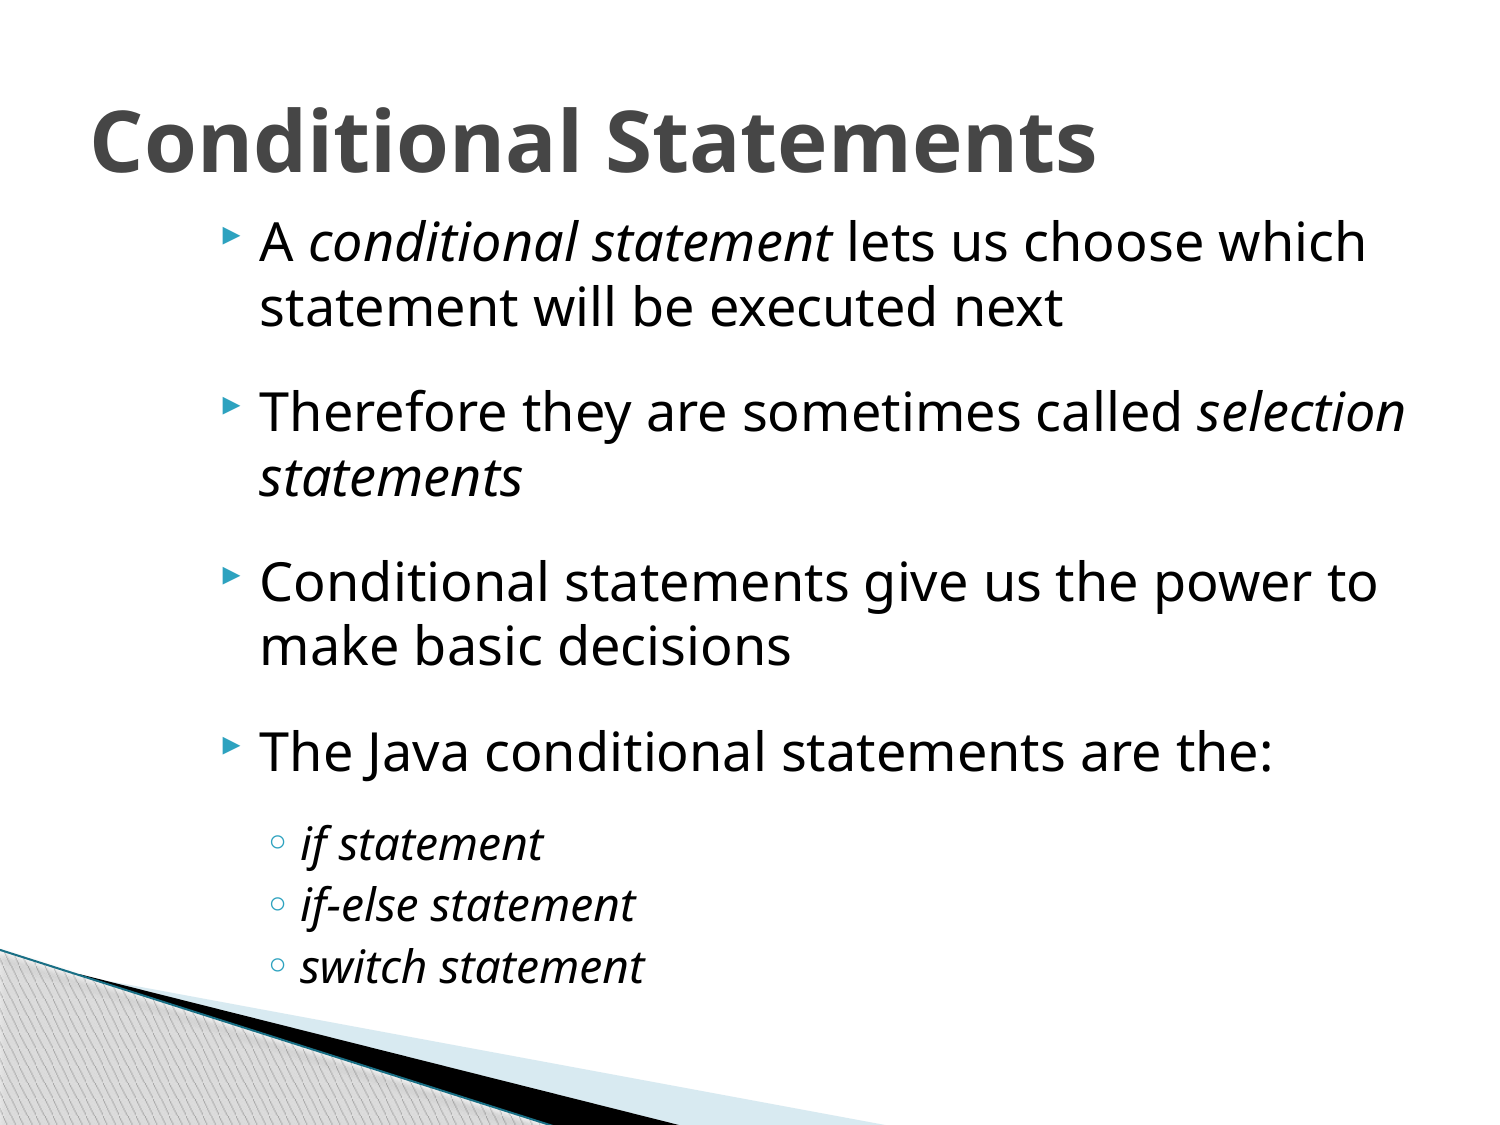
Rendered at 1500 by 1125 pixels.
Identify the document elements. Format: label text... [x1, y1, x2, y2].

list A conditional statement lets us choose which statement will be executed next Therefore they are sometimes called selection statements Conditional statements give us the power to make basic decisions The Java conditional statements are the: if statement if-else statement switch statement [187, 200, 1450, 1005]
title Conditional Statements [75, 45, 1425, 233]
